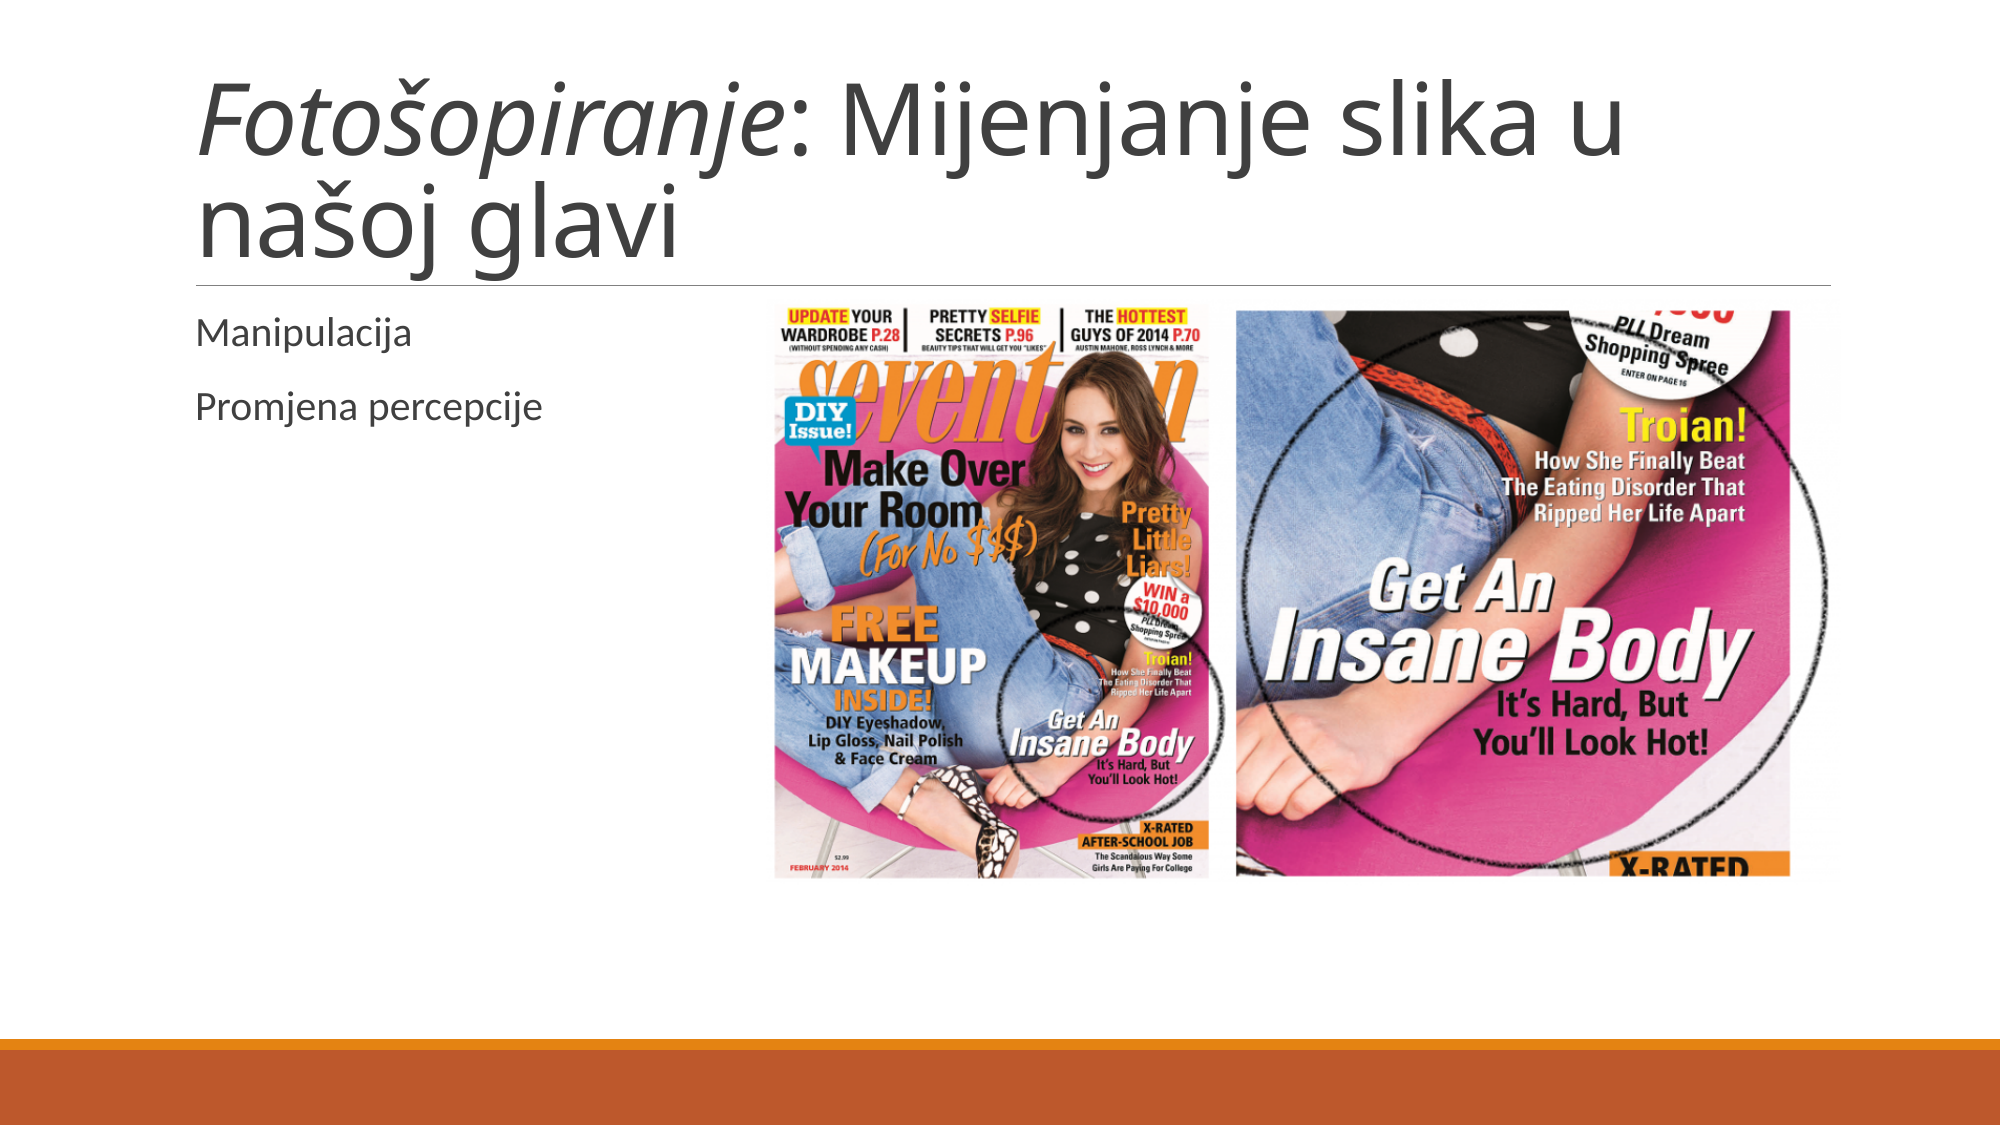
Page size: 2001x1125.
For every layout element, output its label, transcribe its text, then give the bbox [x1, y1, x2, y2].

title Fotošopiranje: Mijenjanje slika u našoj glavi [180, 47, 1830, 285]
list Manipulacija Promjena percepcije [180, 302, 1830, 963]
picture [766, 298, 1841, 888]
